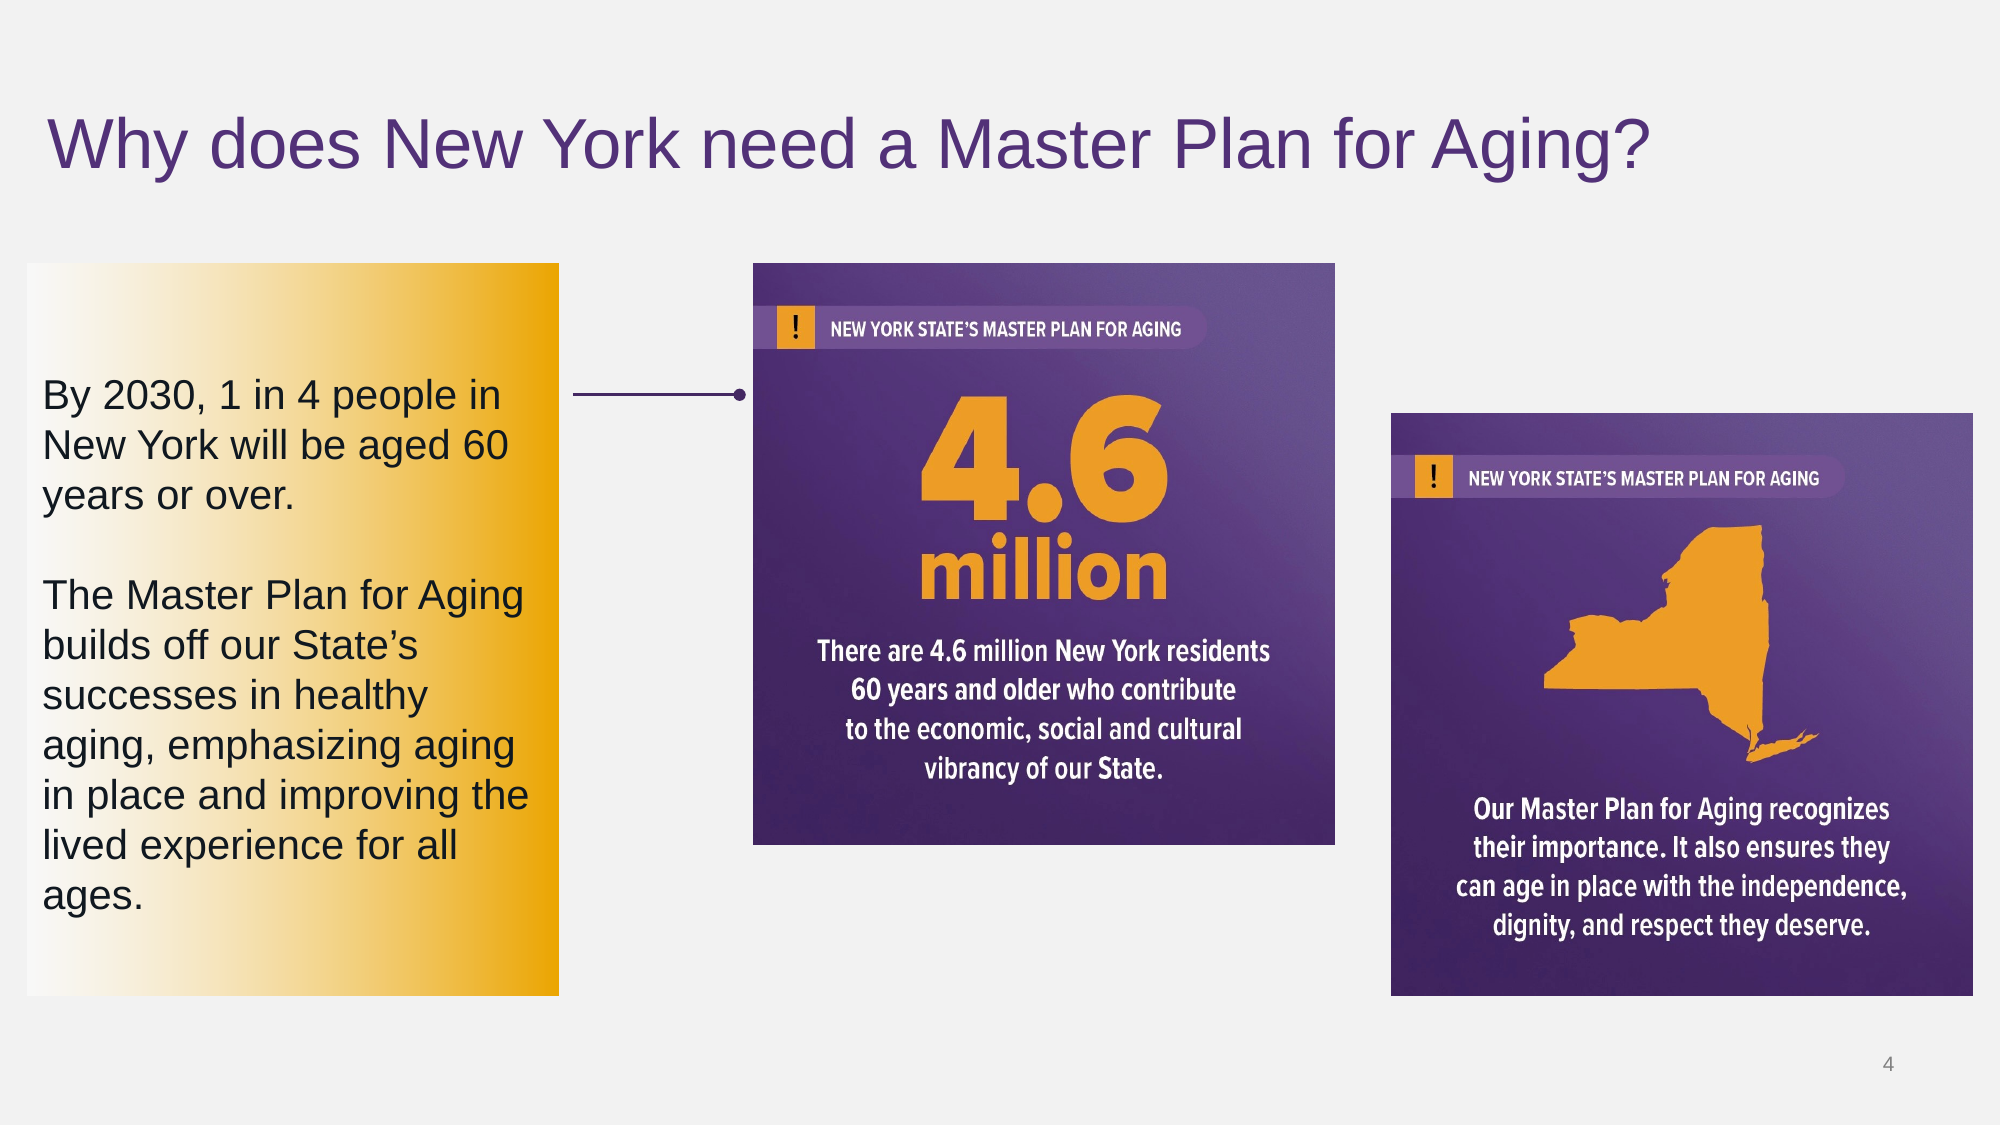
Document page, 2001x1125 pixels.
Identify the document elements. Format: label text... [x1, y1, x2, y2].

text_box Why does New York need a Master Plan for Aging? [33, 99, 1827, 177]
picture [753, 263, 1336, 845]
text_box By 2030, 1 in 4 people in New York will be aged 60 years or over. The Master Plan for Aging builds off our State’s successes in healthy aging, emphasizing aging in place and improving the lived experience for all ages. [27, 262, 560, 996]
picture [1390, 413, 1973, 996]
